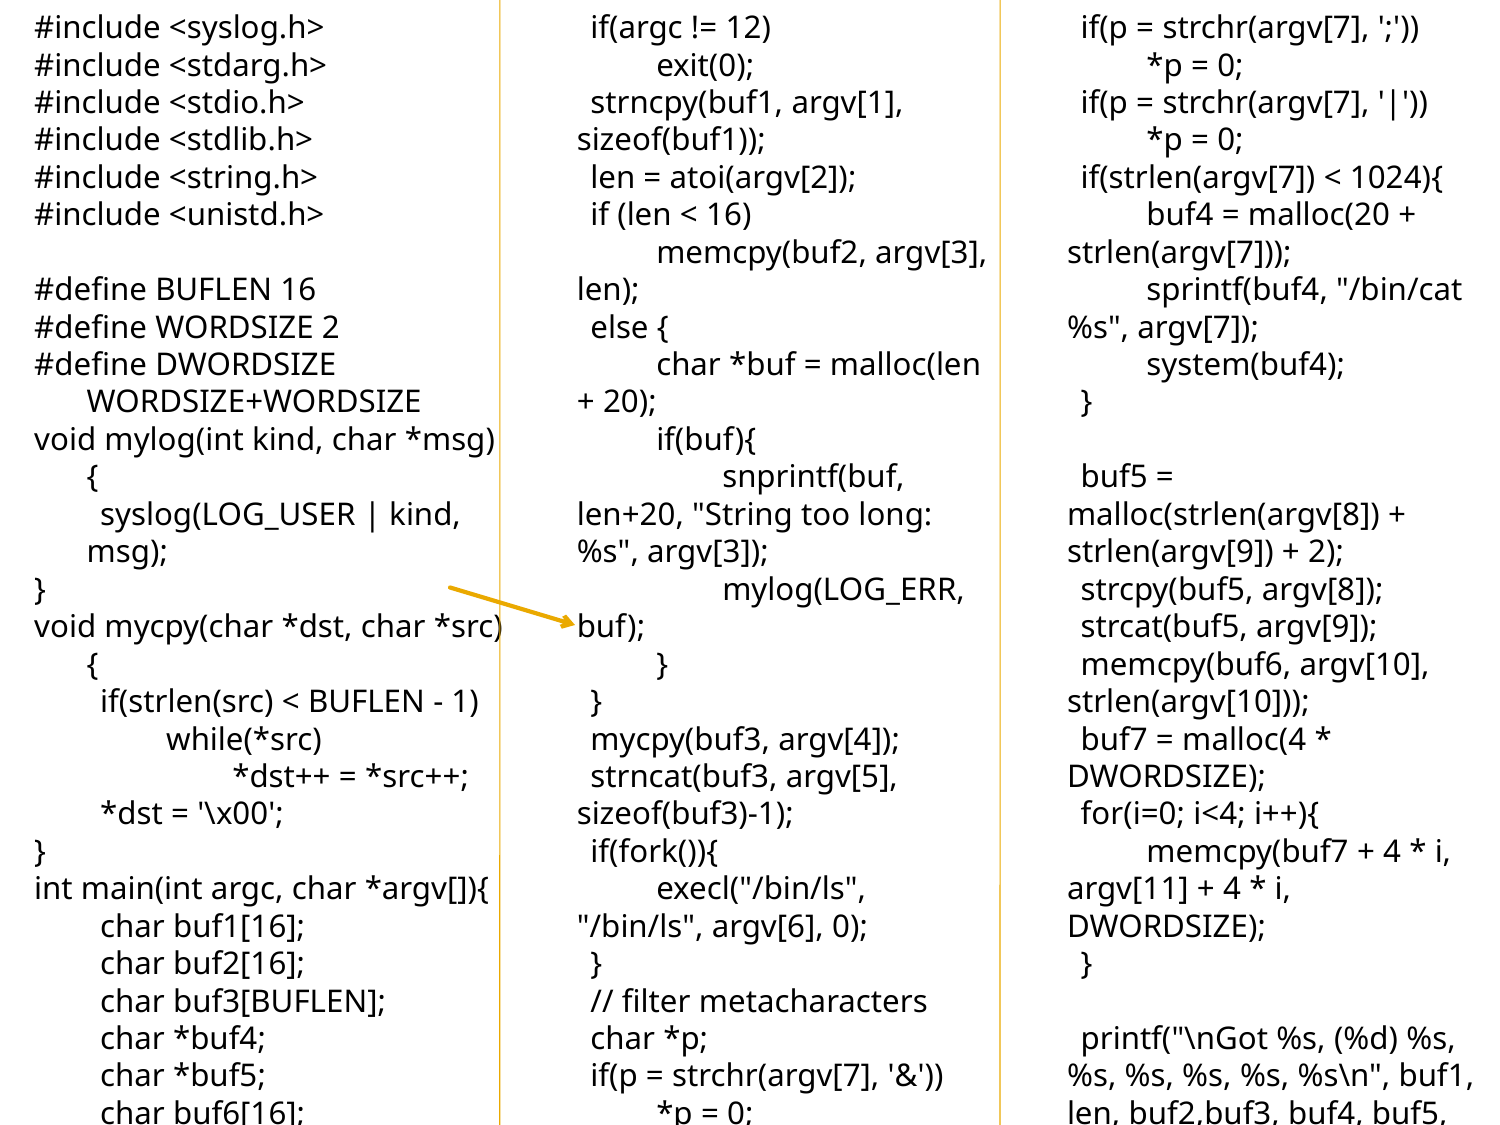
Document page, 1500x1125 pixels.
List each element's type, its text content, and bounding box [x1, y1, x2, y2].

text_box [449, 587, 575, 625]
text_box #include <syslog.h> #include <stdarg.h> #include <stdio.h> #include <stdlib.h> #include <string.h> #include <unistd.h> #define BUFLEN 16 #define WORDSIZE 2 #define DWORDSIZE WORDSIZE+WORDSIZE void mylog(int kind, char *msg){ syslog(LOG_USER | kind, msg); } void mycpy(char *dst, char *src){ if(strlen(src) < BUFLEN - 1) while(*src) *dst++ = *src++; *dst = '\x00'; } int main(int argc, char *argv[]){ char buf1[16]; char buf2[16]; char buf3[BUFLEN]; char *buf4; char *buf5; char buf6[16]; char *buf7; int i, len; if(argc != 12) exit(0); strncpy(buf1, argv[1], sizeof(buf1)); len = atoi(argv[2]); if (len < 16) memcpy(buf2, argv[3], len); else { char *buf = malloc(len + 20); if(buf){ snprintf(buf, len+20, "String too long: %s", argv[3]); mylog(LOG_ERR, buf); } } mycpy(buf3, argv[4]); strncat(buf3, argv[5], sizeof(buf3)-1); if(fork()){ execl("/bin/ls", "/bin/ls", argv[6], 0); } // filter metacharacters char *p; if(p = strchr(argv[7], '&')) *p = 0; if(p = strchr(argv[7], '`')) *p = 0; if(p = strchr(argv[7], ';')) *p = 0; if(p = strchr(argv[7], '|')) *p = 0; if(strlen(argv[7]) < 1024){ buf4 = malloc(20 + strlen(argv[7])); sprintf(buf4, "/bin/cat %s", argv[7]); system(buf4); } buf5 = malloc(strlen(argv[8]) + strlen(argv[9]) + 2); strcpy(buf5, argv[8]); strcat(buf5, argv[9]); memcpy(buf6, argv[10], strlen(argv[10])); buf7 = malloc(4 * DWORDSIZE); for(i=0; i<4; i++){ memcpy(buf7 + 4 * i, argv[11] + 4 * i, DWORDSIZE); } printf("\nGot %s, (%d) %s, %s, %s, %s, %s, %s\n", buf1, len, buf2,buf3, buf4, buf5, buf6, buf7); } [1001, 0, 1500, 561]
text_box #include <syslog.h> #include <stdarg.h> #include <stdio.h> #include <stdlib.h> #include <string.h> #include <unistd.h> #define BUFLEN 16 #define WORDSIZE 2 #define DWORDSIZE WORDSIZE+WORDSIZE void mylog(int kind, char *msg){ syslog(LOG_USER | kind, msg); } void mycpy(char *dst, char *src){ if(strlen(src) < BUFLEN - 1) while(*src) *dst++ = *src++; *dst = '\x00'; } int main(int argc, char *argv[]){ char buf1[16]; char buf2[16]; char buf3[BUFLEN]; char *buf4; char *buf5; char buf6[16]; char *buf7; int i, len; if(argc != 12) exit(0); strncpy(buf1, argv[1], sizeof(buf1)); len = atoi(argv[2]); if (len < 16) memcpy(buf2, argv[3], len); else { char *buf = malloc(len + 20); if(buf){ snprintf(buf, len+20, "String too long: %s", argv[3]); mylog(LOG_ERR, buf); } } mycpy(buf3, argv[4]); strncat(buf3, argv[5], sizeof(buf3)-1); if(fork()){ execl("/bin/ls", "/bin/ls", argv[6], 0); } // filter metacharacters char *p; if(p = strchr(argv[7], '&')) *p = 0; if(p = strchr(argv[7], '`')) *p = 0; if(p = strchr(argv[7], ';')) *p = 0; if(p = strchr(argv[7], '|')) *p = 0; if(strlen(argv[7]) < 1024){ buf4 = malloc(20 + strlen(argv[7])); sprintf(buf4, "/bin/cat %s", argv[7]); system(buf4); } buf5 = malloc(strlen(argv[8]) + strlen(argv[9]) + 2); strcpy(buf5, argv[8]); strcat(buf5, argv[9]); memcpy(buf6, argv[10], strlen(argv[10])); buf7 = malloc(4 * DWORDSIZE); for(i=0; i<4; i++){ memcpy(buf7 + 4 * i, argv[11] + 4 * i, DWORDSIZE); } printf("\nGot %s, (%d) %s, %s, %s, %s, %s, %s\n", buf1, len, buf2,buf3, buf4, buf5, buf6, buf7); } [501, 0, 999, 560]
text_box #include <syslog.h> #include <stdarg.h> #include <stdio.h> #include <stdlib.h> #include <string.h> #include <unistd.h> #define BUFLEN 16 #define WORDSIZE 2 #define DWORDSIZE WORDSIZE+WORDSIZE void mylog(int kind, char *msg){ syslog(LOG_USER | kind, msg); } void mycpy(char *dst, char *src){ if(strlen(src) < BUFLEN - 1) while(*src) *dst++ = *src++; *dst = '\x00'; } int main(int argc, char *argv[]){ char buf1[16]; char buf2[16]; char buf3[BUFLEN]; char *buf4; char *buf5; char buf6[16]; char *buf7; int i, len; if(argc != 12) exit(0); strncpy(buf1, argv[1], sizeof(buf1)); len = atoi(argv[2]); if (len < 16) memcpy(buf2, argv[3], len); else { char *buf = malloc(len + 20); if(buf){ snprintf(buf, len+20, "String too long: %s", argv[3]); mylog(LOG_ERR, buf); } } mycpy(buf3, argv[4]); strncat(buf3, argv[5], sizeof(buf3)-1); if(fork()){ execl("/bin/ls", "/bin/ls", argv[6], 0); } // filter metacharacters char *p; if(p = strchr(argv[7], '&')) *p = 0; if(p = strchr(argv[7], '`')) *p = 0; if(p = strchr(argv[7], ';')) *p = 0; if(p = strchr(argv[7], '|')) *p = 0; if(strlen(argv[7]) < 1024){ buf4 = malloc(20 + strlen(argv[7])); sprintf(buf4, "/bin/cat %s", argv[7]); system(buf4); } buf5 = malloc(strlen(argv[8]) + strlen(argv[9]) + 2); strcpy(buf5, argv[8]); strcat(buf5, argv[9]); memcpy(buf6, argv[10], strlen(argv[10])); buf7 = malloc(4 * DWORDSIZE); for(i=0; i<4; i++){ memcpy(buf7 + 4 * i, argv[11] + 4 * i, DWORDSIZE); } printf("\nGot %s, (%d) %s, %s, %s, %s, %s, %s\n", buf1, len, buf2,buf3, buf4, buf5, buf6, buf7); } [1001, 571, 1500, 1125]
text_box #include <syslog.h> #include <stdarg.h> #include <stdio.h> #include <stdlib.h> #include <string.h> #include <unistd.h> #define BUFLEN 16 #define WORDSIZE 2 #define DWORDSIZE WORDSIZE+WORDSIZE void mylog(int kind, char *msg){ syslog(LOG_USER | kind, msg); } void mycpy(char *dst, char *src){ if(strlen(src) < BUFLEN - 1) while(*src) *dst++ = *src++; *dst = '\x00'; } int main(int argc, char *argv[]){ char buf1[16]; char buf2[16]; char buf3[BUFLEN]; char *buf4; char *buf5; char buf6[16]; char *buf7; int i, len; if(argc != 12) exit(0); strncpy(buf1, argv[1], sizeof(buf1)); len = atoi(argv[2]); if (len < 16) memcpy(buf2, argv[3], len); else { char *buf = malloc(len + 20); if(buf){ snprintf(buf, len+20, "String too long: %s", argv[3]); mylog(LOG_ERR, buf); } } mycpy(buf3, argv[4]); strncat(buf3, argv[5], sizeof(buf3)-1); if(fork()){ execl("/bin/ls", "/bin/ls", argv[6], 0); } // filter metacharacters char *p; if(p = strchr(argv[7], '&')) *p = 0; if(p = strchr(argv[7], '`')) *p = 0; if(p = strchr(argv[7], ';')) *p = 0; if(p = strchr(argv[7], '|')) *p = 0; if(strlen(argv[7]) < 1024){ buf4 = malloc(20 + strlen(argv[7])); sprintf(buf4, "/bin/cat %s", argv[7]); system(buf4); } buf5 = malloc(strlen(argv[8]) + strlen(argv[9]) + 2); strcpy(buf5, argv[8]); strcat(buf5, argv[9]); memcpy(buf6, argv[10], strlen(argv[10])); buf7 = malloc(4 * DWORDSIZE); for(i=0; i<4; i++){ memcpy(buf7 + 4 * i, argv[11] + 4 * i, DWORDSIZE); } printf("\nGot %s, (%d) %s, %s, %s, %s, %s, %s\n", buf1, len, buf2,buf3, buf4, buf5, buf6, buf7); } [0, 571, 499, 1125]
text_box #include <syslog.h> #include <stdarg.h> #include <stdio.h> #include <stdlib.h> #include <string.h> #include <unistd.h> #define BUFLEN 16 #define WORDSIZE 2 #define DWORDSIZE WORDSIZE+WORDSIZE void mylog(int kind, char *msg){ syslog(LOG_USER | kind, msg); } void mycpy(char *dst, char *src){ if(strlen(src) < BUFLEN - 1) while(*src) *dst++ = *src++; *dst = '\x00'; } int main(int argc, char *argv[]){ char buf1[16]; char buf2[16]; char buf3[BUFLEN]; char *buf4; char *buf5; char buf6[16]; char *buf7; int i, len; if(argc != 12) exit(0); strncpy(buf1, argv[1], sizeof(buf1)); len = atoi(argv[2]); if (len < 16) memcpy(buf2, argv[3], len); else { char *buf = malloc(len + 20); if(buf){ snprintf(buf, len+20, "String too long: %s", argv[3]); mylog(LOG_ERR, buf); } } mycpy(buf3, argv[4]); strncat(buf3, argv[5], sizeof(buf3)-1); if(fork()){ execl("/bin/ls", "/bin/ls", argv[6], 0); } // filter metacharacters char *p; if(p = strchr(argv[7], '&')) *p = 0; if(p = strchr(argv[7], '`')) *p = 0; if(p = strchr(argv[7], ';')) *p = 0; if(p = strchr(argv[7], '|')) *p = 0; if(strlen(argv[7]) < 1024){ buf4 = malloc(20 + strlen(argv[7])); sprintf(buf4, "/bin/cat %s", argv[7]); system(buf4); } buf5 = malloc(strlen(argv[8]) + strlen(argv[9]) + 2); strcpy(buf5, argv[8]); strcat(buf5, argv[9]); memcpy(buf6, argv[10], strlen(argv[10])); buf7 = malloc(4 * DWORDSIZE); for(i=0; i<4; i++){ memcpy(buf7 + 4 * i, argv[11] + 4 * i, DWORDSIZE); } printf("\nGot %s, (%d) %s, %s, %s, %s, %s, %s\n", buf1, len, buf2,buf3, buf4, buf5, buf6, buf7); } [0, 0, 499, 561]
text_box #include <syslog.h> #include <stdarg.h> #include <stdio.h> #include <stdlib.h> #include <string.h> #include <unistd.h> #define BUFLEN 16 #define WORDSIZE 2 #define DWORDSIZE WORDSIZE+WORDSIZE void mylog(int kind, char *msg){ syslog(LOG_USER | kind, msg); } void mycpy(char *dst, char *src){ if(strlen(src) < BUFLEN - 1) while(*src) *dst++ = *src++; *dst = '\x00'; } int main(int argc, char *argv[]){ char buf1[16]; char buf2[16]; char buf3[BUFLEN]; char *buf4; char *buf5; char buf6[16]; char *buf7; int i, len; if(argc != 12) exit(0); strncpy(buf1, argv[1], sizeof(buf1)); len = atoi(argv[2]); if (len < 16) memcpy(buf2, argv[3], len); else { char *buf = malloc(len + 20); if(buf){ snprintf(buf, len+20, "String too long: %s", argv[3]); mylog(LOG_ERR, buf); } } mycpy(buf3, argv[4]); strncat(buf3, argv[5], sizeof(buf3)-1); if(fork()){ execl("/bin/ls", "/bin/ls", argv[6], 0); } // filter metacharacters char *p; if(p = strchr(argv[7], '&')) *p = 0; if(p = strchr(argv[7], '`')) *p = 0; if(p = strchr(argv[7], ';')) *p = 0; if(p = strchr(argv[7], '|')) *p = 0; if(strlen(argv[7]) < 1024){ buf4 = malloc(20 + strlen(argv[7])); sprintf(buf4, "/bin/cat %s", argv[7]); system(buf4); } buf5 = malloc(strlen(argv[8]) + strlen(argv[9]) + 2); strcpy(buf5, argv[8]); strcat(buf5, argv[9]); memcpy(buf6, argv[10], strlen(argv[10])); buf7 = malloc(4 * DWORDSIZE); for(i=0; i<4; i++){ memcpy(buf7 + 4 * i, argv[11] + 4 * i, DWORDSIZE); } printf("\nGot %s, (%d) %s, %s, %s, %s, %s, %s\n", buf1, len, buf2,buf3, buf4, buf5, buf6, buf7); } [501, 572, 999, 1125]
